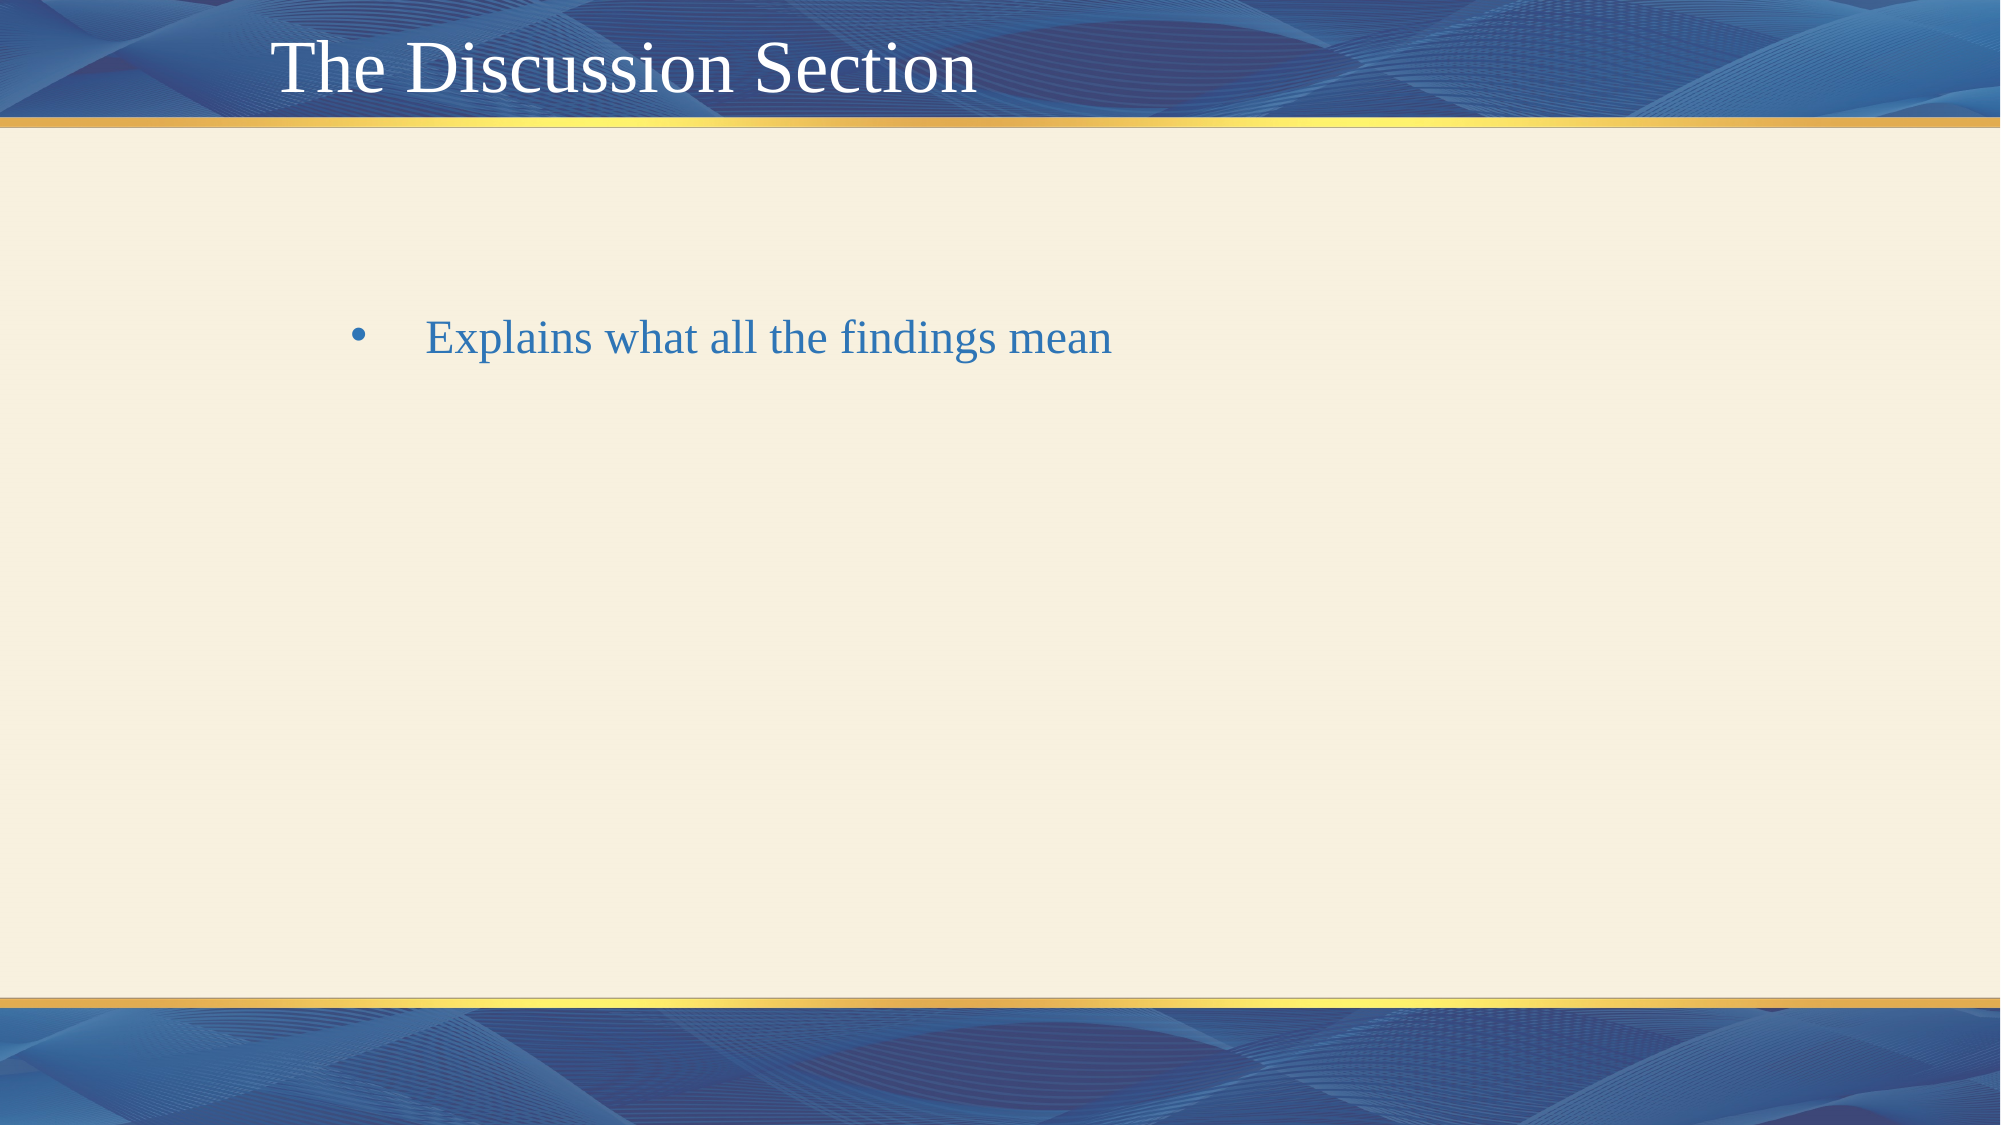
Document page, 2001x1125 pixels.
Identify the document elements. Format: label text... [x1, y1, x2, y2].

list Explains what all the findings mean [324, 308, 1675, 1059]
picture [0, 0, 2001, 1125]
title The Discussion Section [255, 0, 1606, 138]
